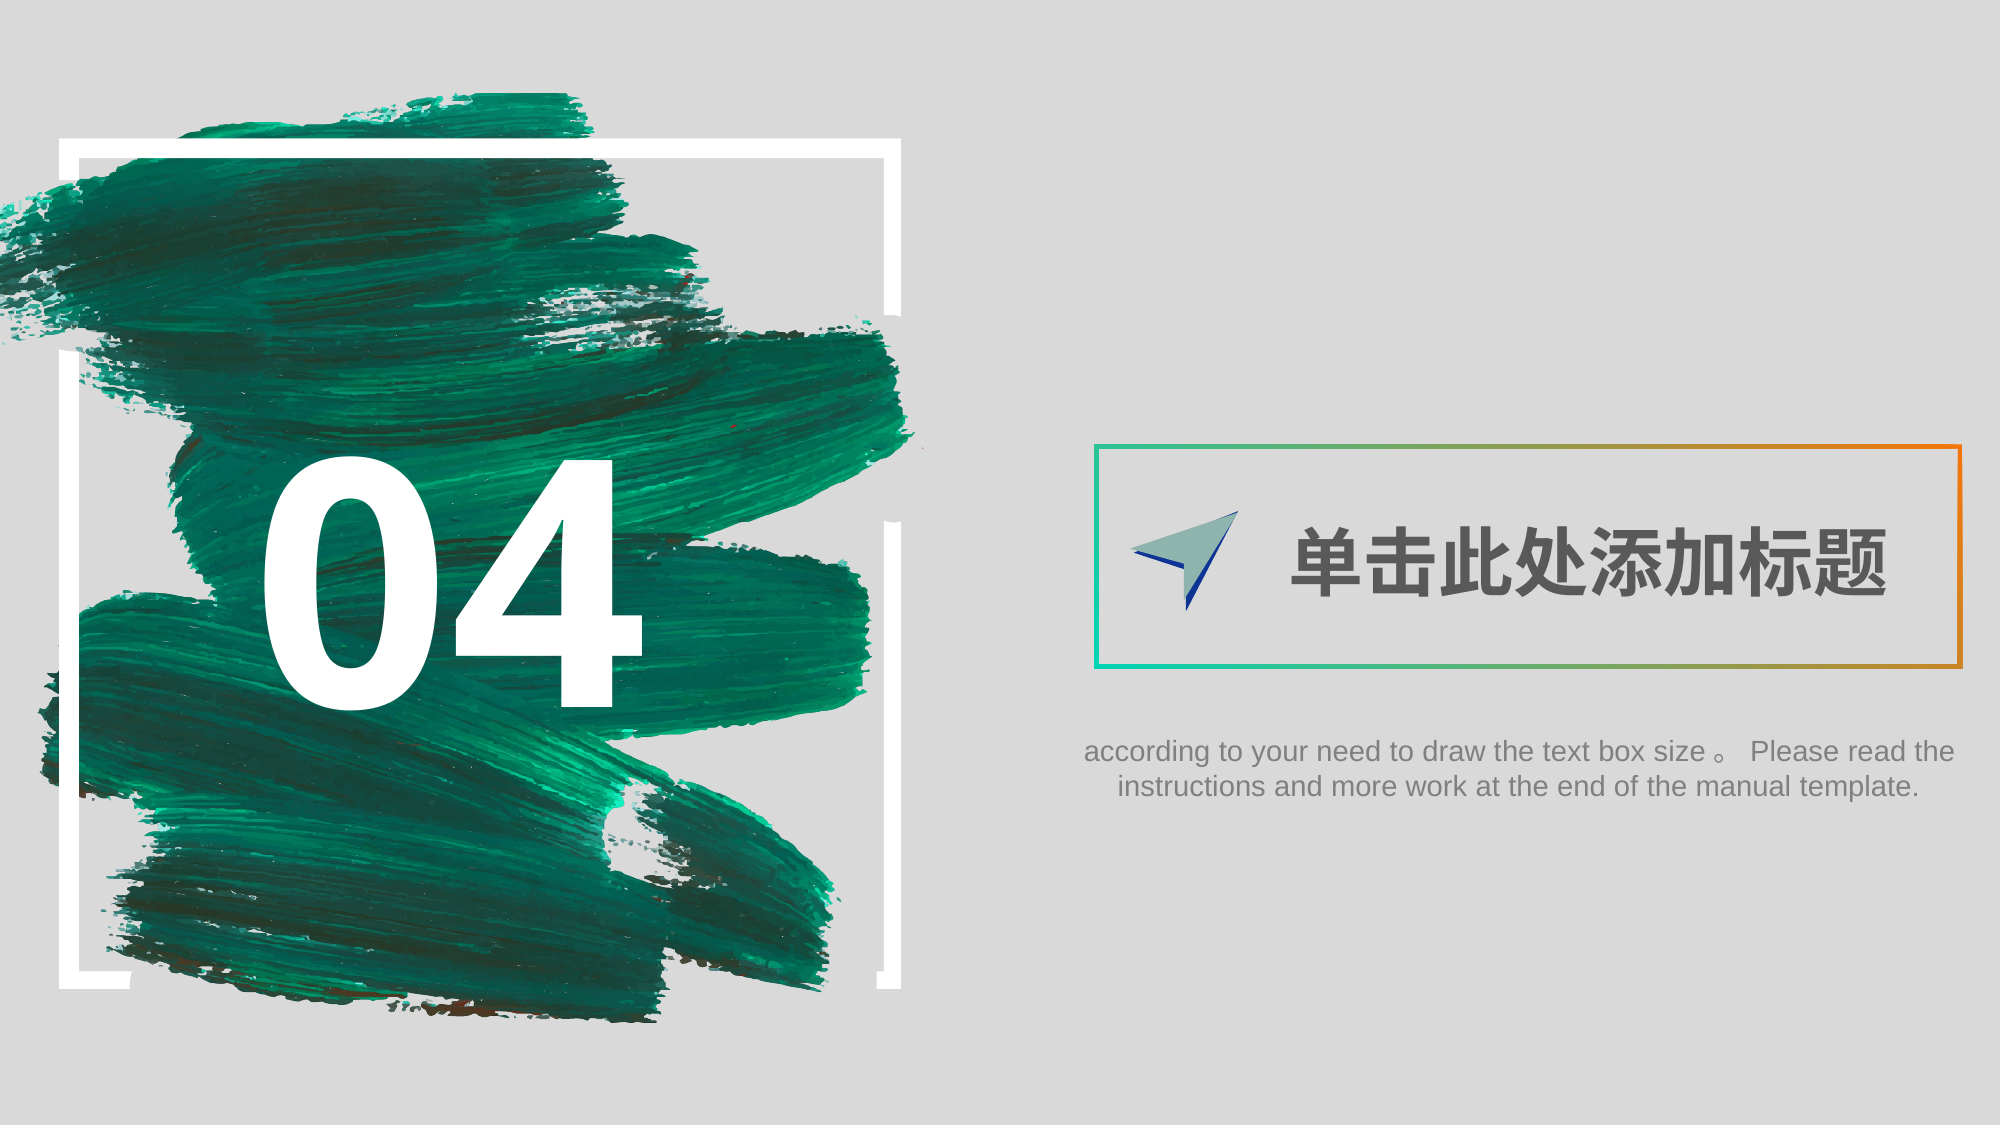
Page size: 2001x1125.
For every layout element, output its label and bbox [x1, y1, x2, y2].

text_box [0, 93, 927, 1023]
text_box [56, 136, 901, 989]
text_box [1049, 444, 1990, 804]
